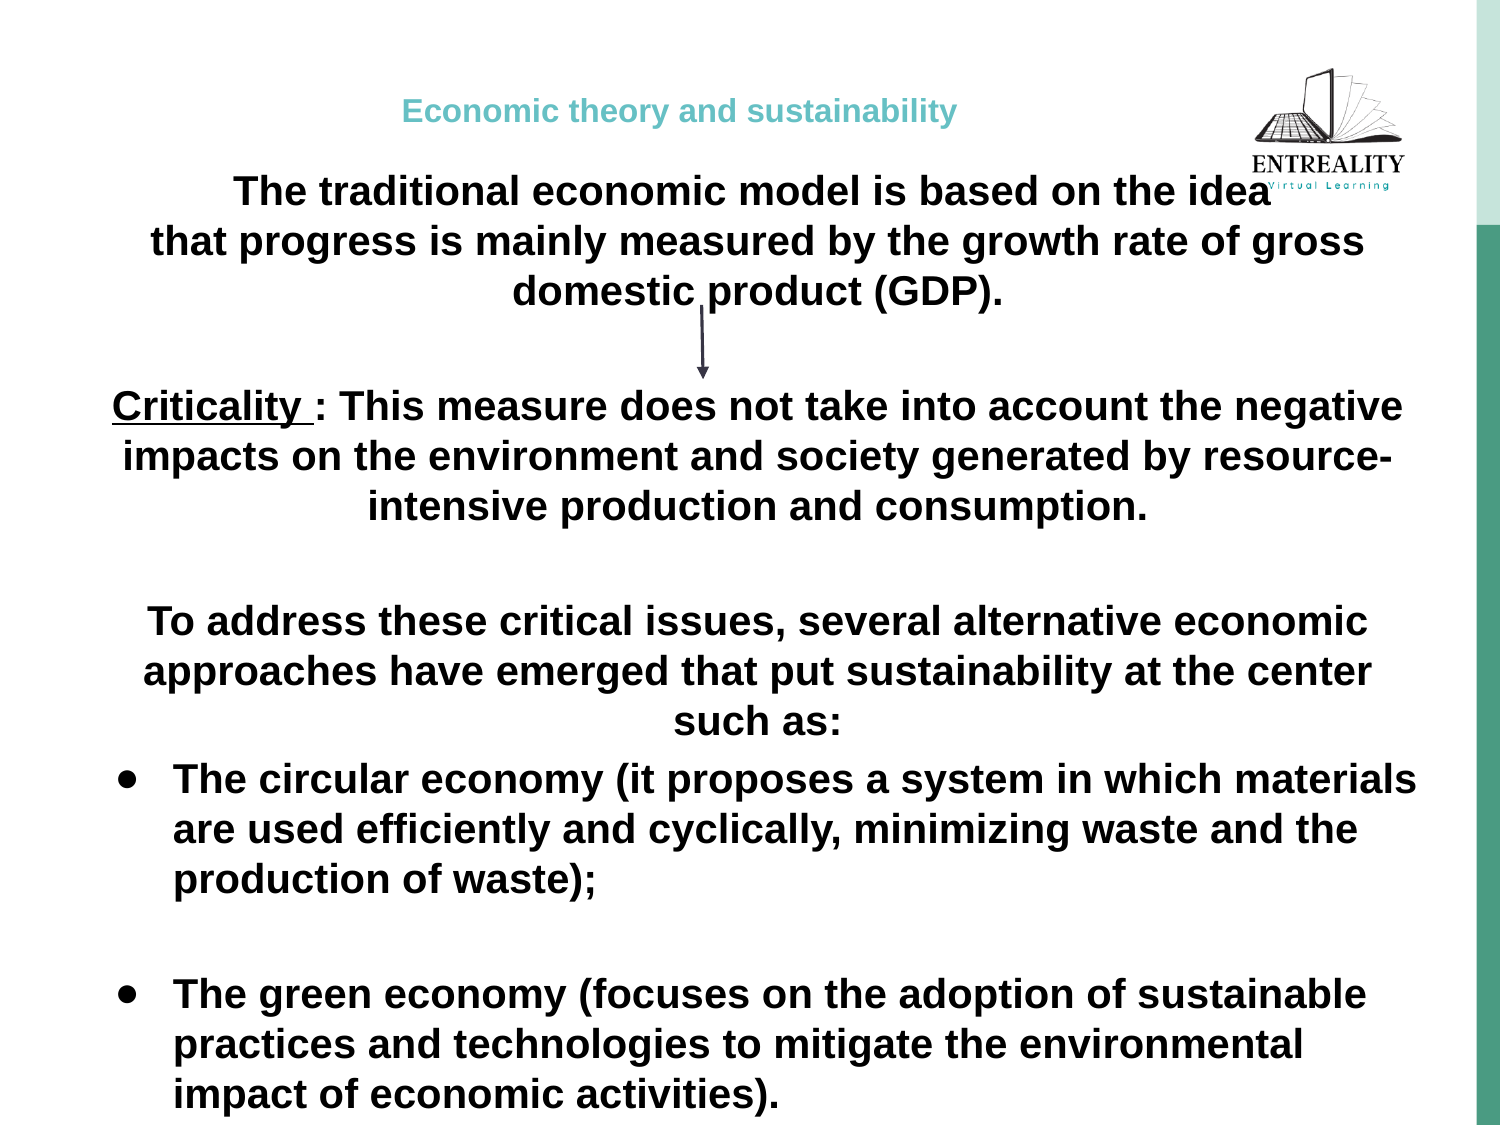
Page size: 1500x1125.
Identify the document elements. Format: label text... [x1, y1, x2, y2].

title Economic theory and sustainability [204, 33, 1155, 137]
list The traditional economic model is based on the idea that progress is mainly measured by the growth rate of gross domestic product (GDP). Criticality : This measure does not take into account the negative impacts on the environment and society generated by resource-intensive production and consumption. To address these critical issues, several alternative economic approaches have emerged that put sustainability at the center such as: The circular economy (it proposes a system in which materials are used efficiently and cyclically, minimizing waste and the production of waste); The green economy (focuses on the adoption of sustainable practices and technologies to mitigate the environmental impact of economic activities). [82, 156, 1434, 1100]
picture [1198, 0, 1458, 259]
